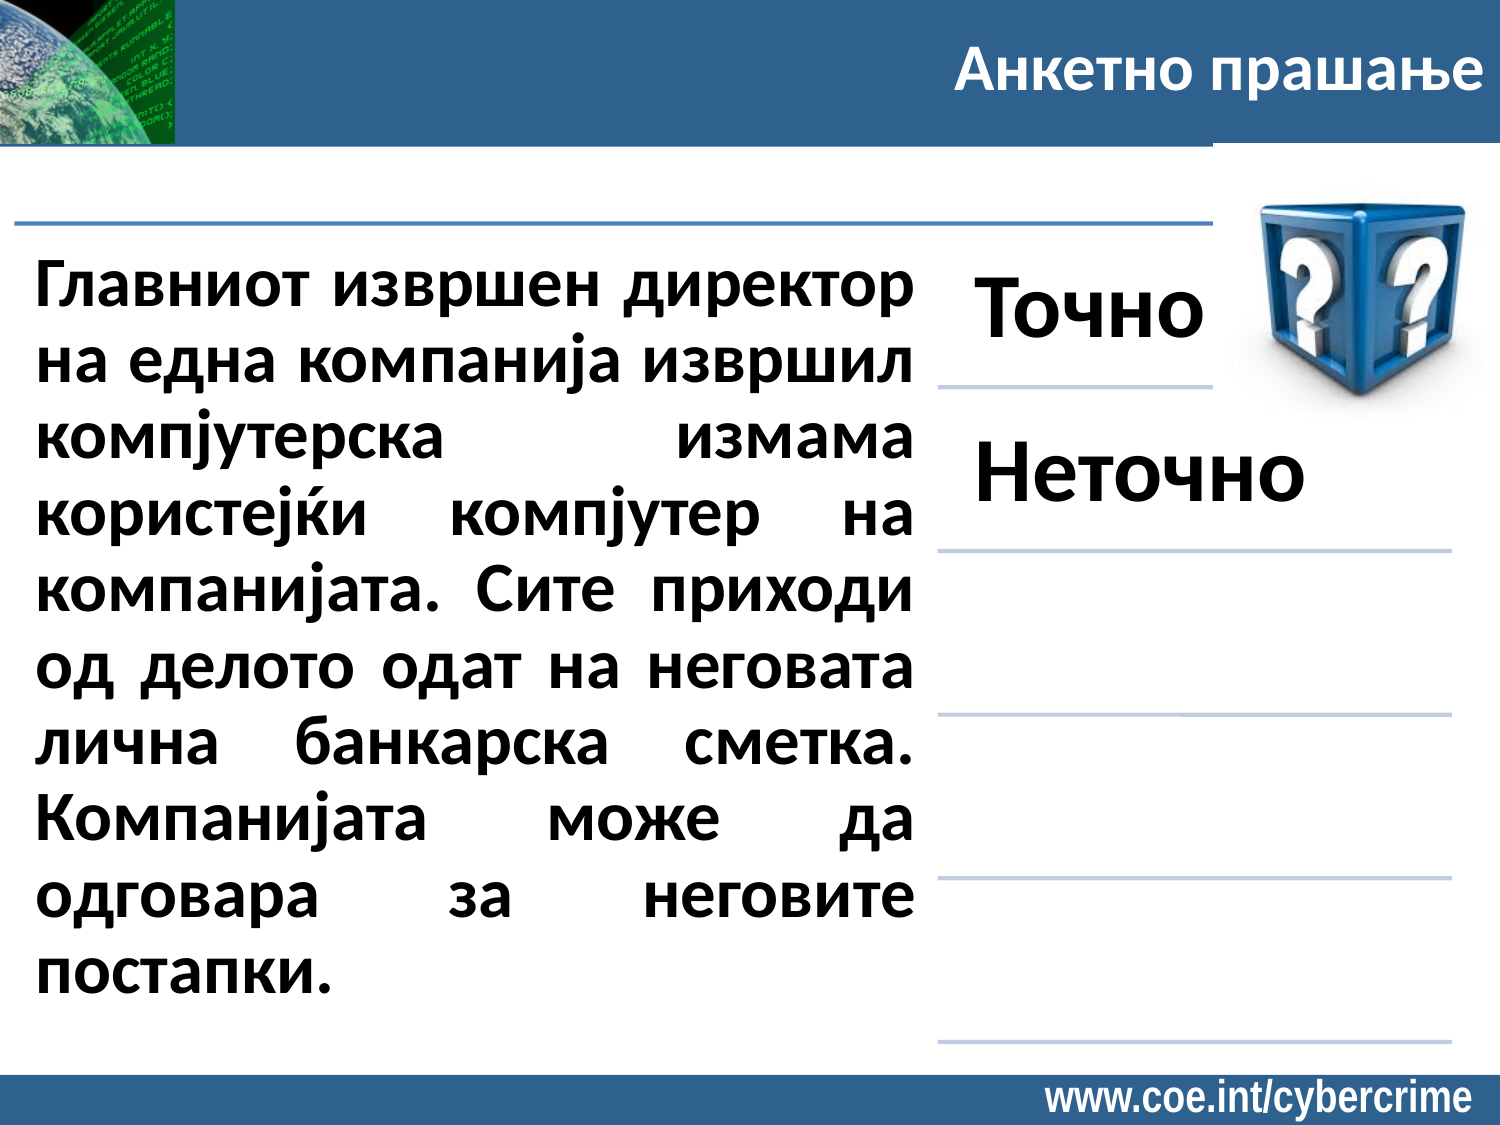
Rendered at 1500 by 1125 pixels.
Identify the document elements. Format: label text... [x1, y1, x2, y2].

text_box www.coe.int/cybercrime [1030, 1059, 1500, 1125]
text_box [0, 1073, 1030, 1125]
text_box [14, 222, 1454, 1053]
picture [0, 0, 175, 144]
picture [1212, 142, 1500, 434]
text_box Анкетно прашање [177, 0, 1500, 149]
